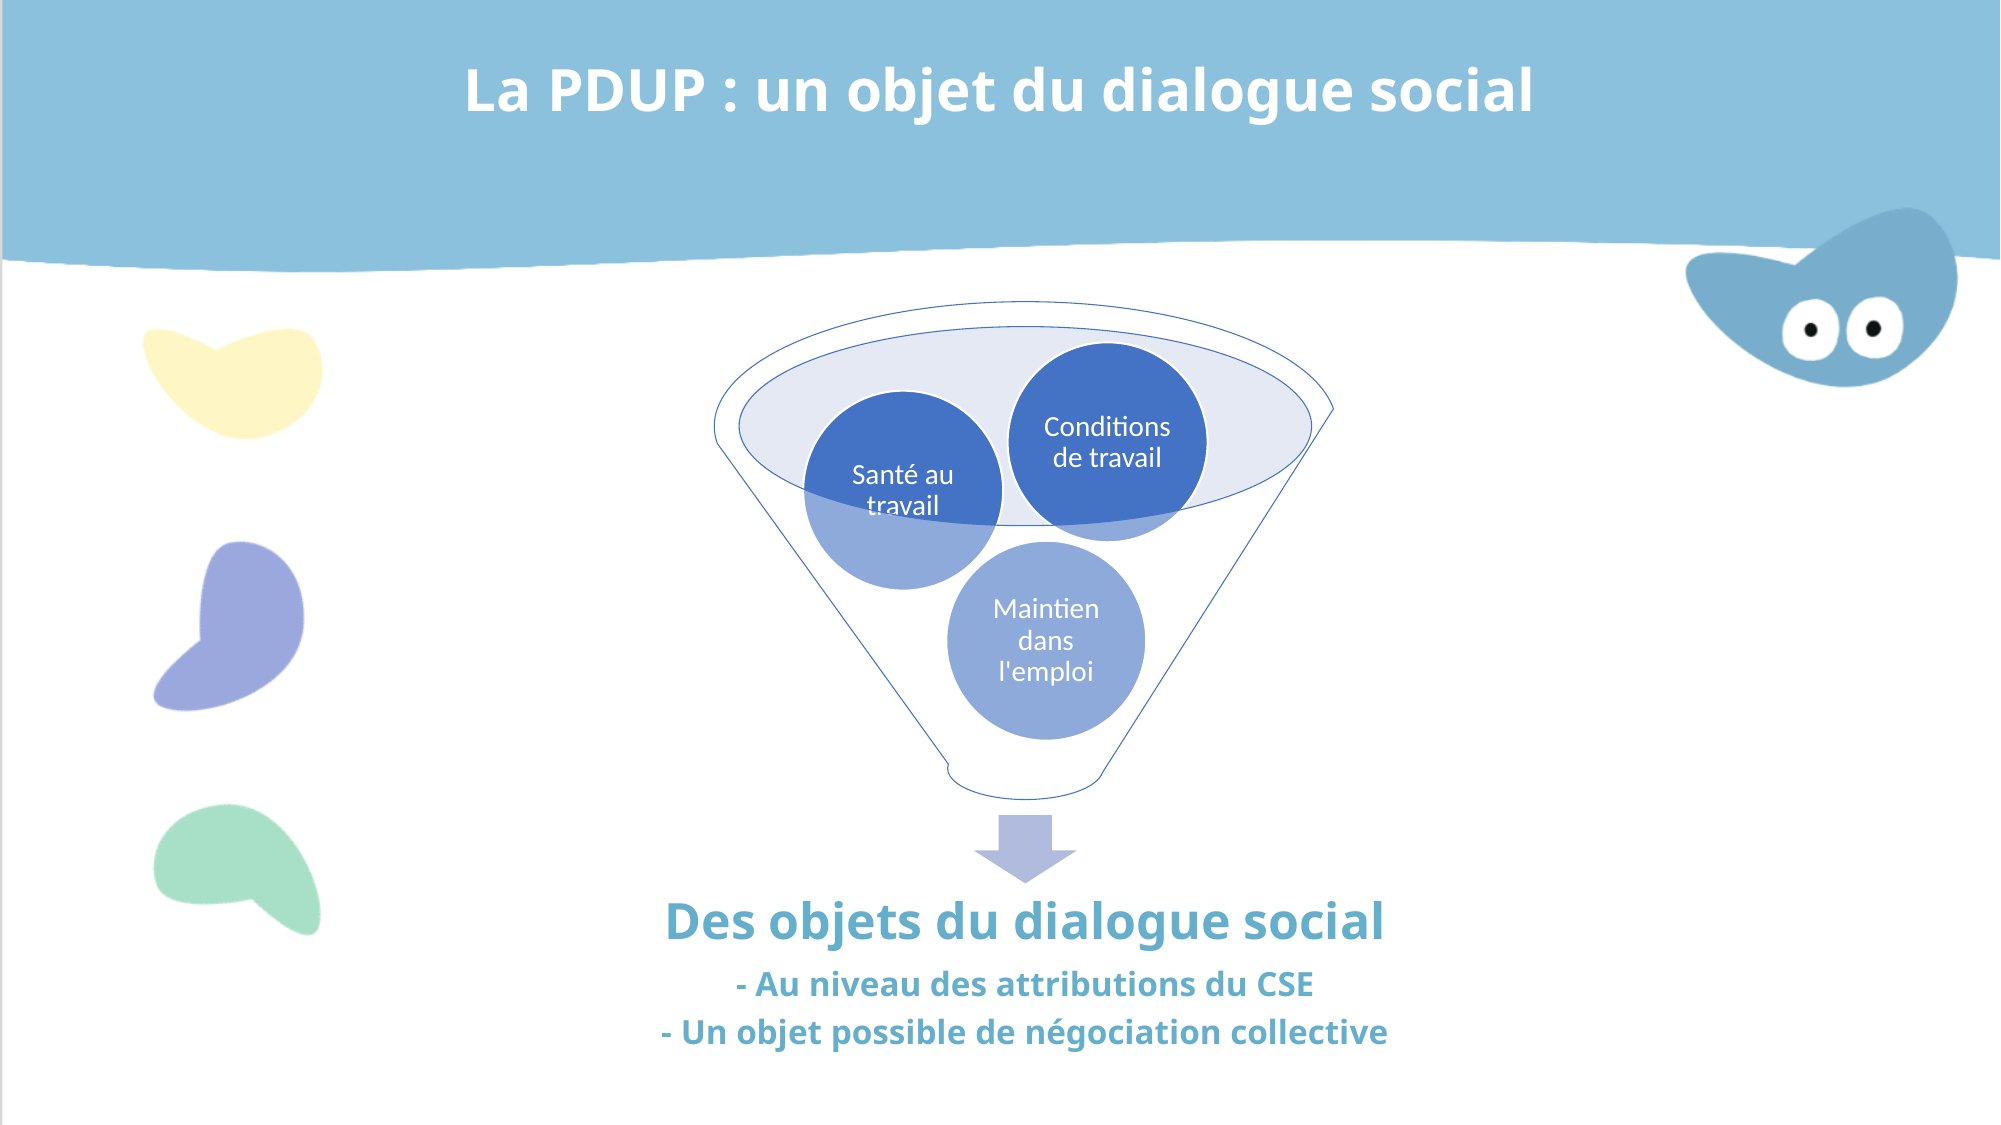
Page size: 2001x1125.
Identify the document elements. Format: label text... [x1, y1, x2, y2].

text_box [580, 208, 1470, 1098]
picture [0, 0, 2000, 1125]
text_box La PDUP : un objet du dialogue social [389, 46, 1611, 131]
